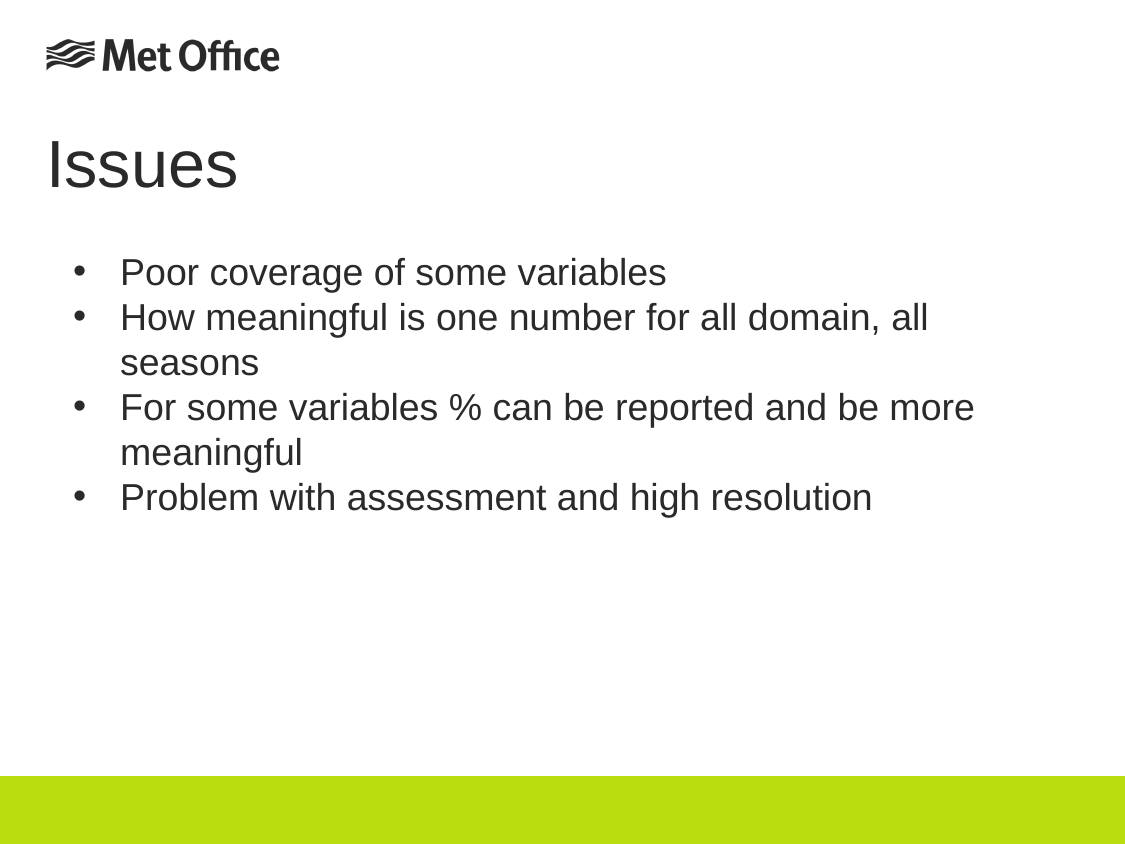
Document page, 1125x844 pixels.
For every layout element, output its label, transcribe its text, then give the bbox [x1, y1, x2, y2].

picture [15, 8, 311, 102]
text_box Poor coverage of some variables How meaningful is one number for all domain, all seasons For some variables % can be reported and be more meaningful Problem with assessment and high resolution [58, 240, 1061, 571]
title Issues [31, 114, 1094, 210]
